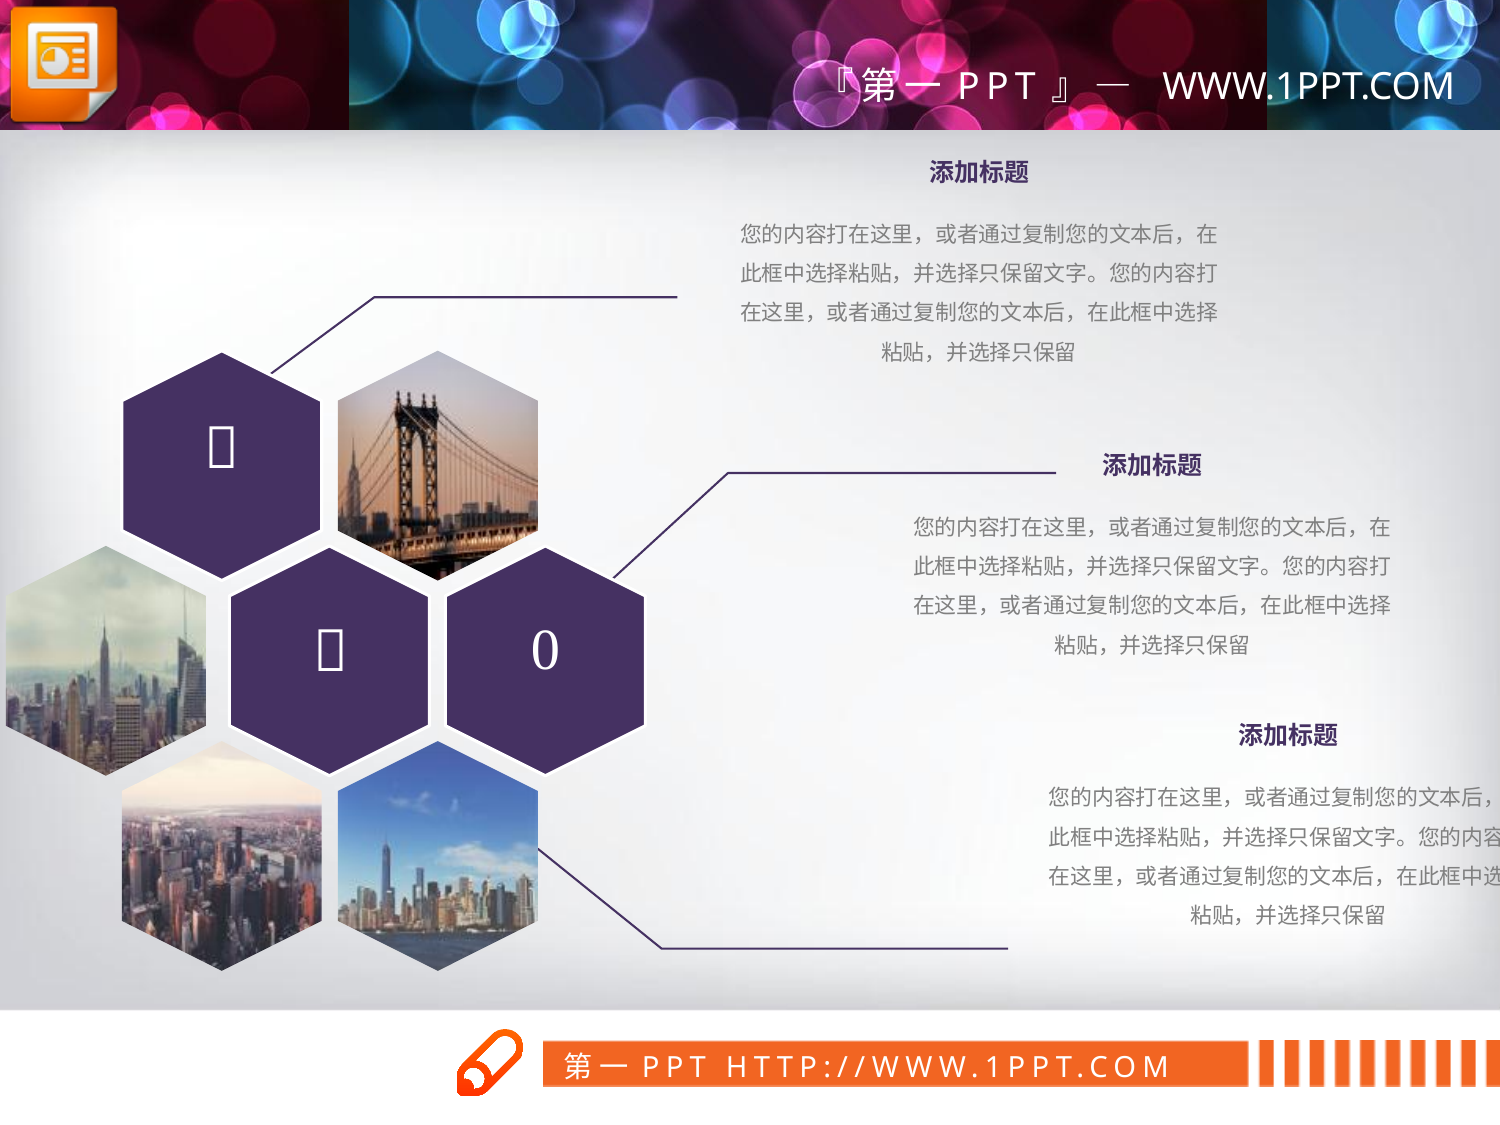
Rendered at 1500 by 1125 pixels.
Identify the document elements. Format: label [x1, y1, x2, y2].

text_box [337, 350, 538, 581]
text_box [229, 545, 430, 776]
text_box [538, 848, 1009, 949]
text_box [337, 741, 538, 971]
text_box [121, 741, 322, 971]
picture [0, 0, 1500, 1012]
text_box [304, 297, 678, 366]
text_box [445, 545, 646, 776]
text_box [1025, 712, 1500, 934]
text_box [716, 148, 1242, 375]
text_box [647, 473, 885, 572]
text_box [5, 545, 206, 776]
picture [543, 1040, 1500, 1087]
text_box [890, 441, 1415, 663]
text_box [121, 350, 322, 581]
